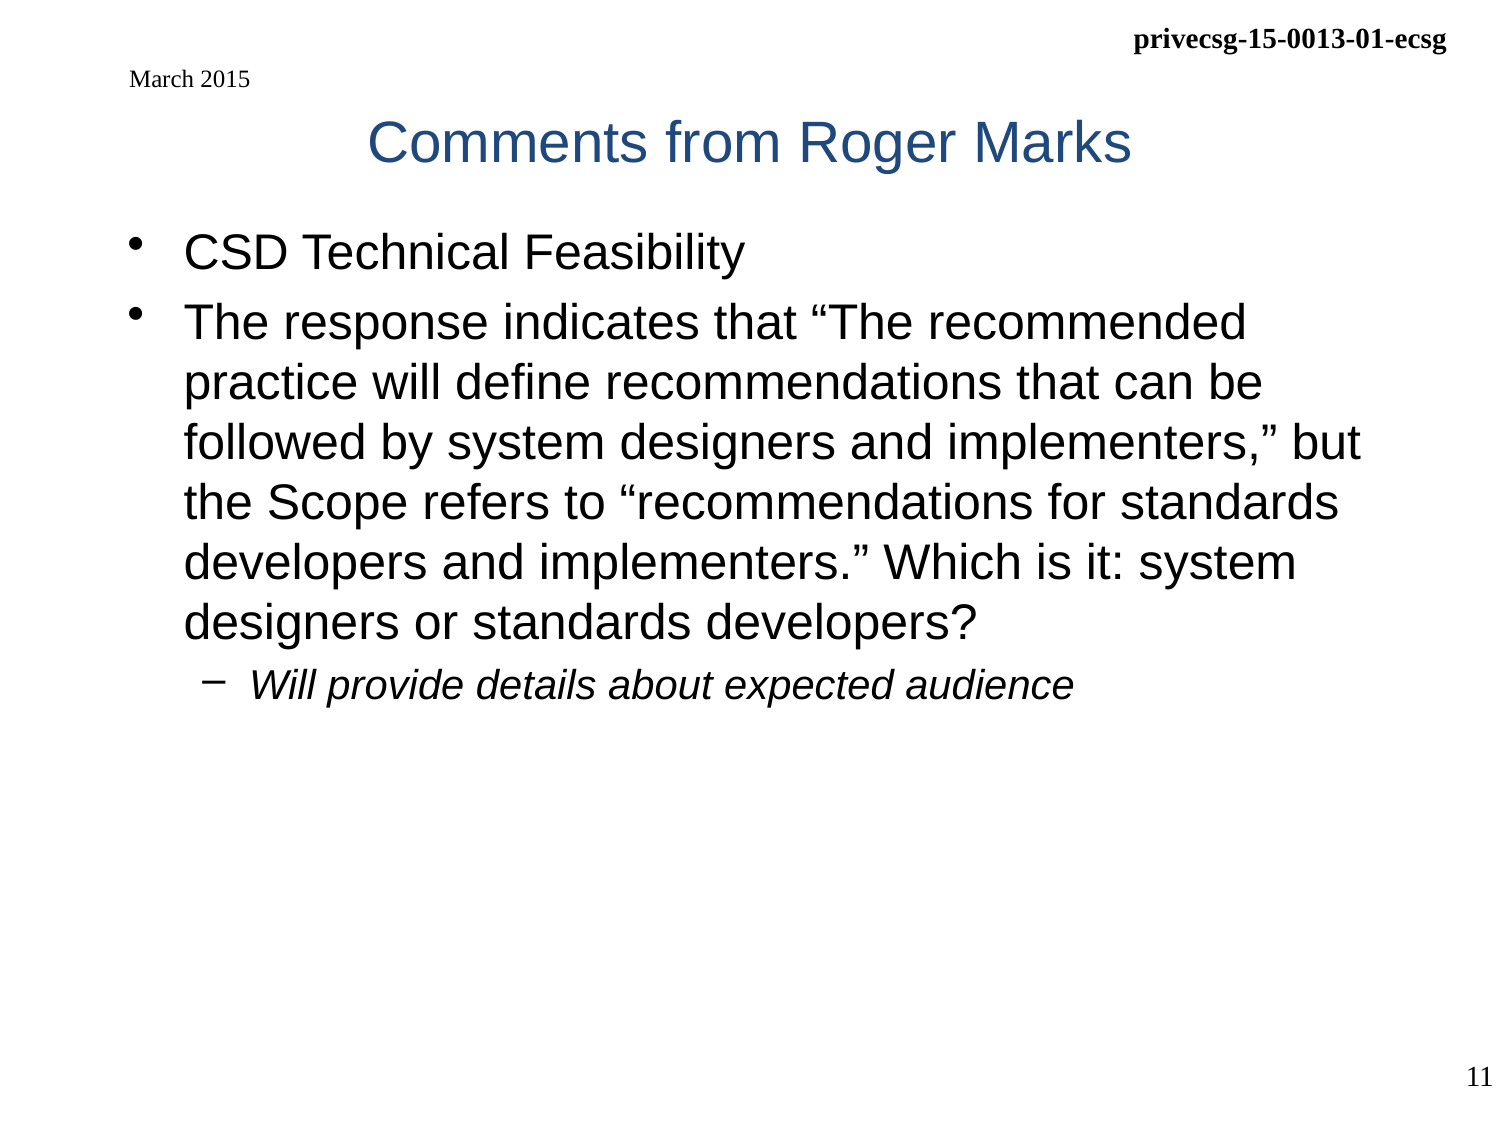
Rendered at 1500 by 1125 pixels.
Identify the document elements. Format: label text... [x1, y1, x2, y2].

list CSD Technical Feasibility The response indicates that “The recommended practice will define recommendations that can be followed by system designers and implementers,” but the Scope refers to “recommendations for standards developers and implementers.” Which is it: system designers or standards developers? Will provide details about expected audience [112, 212, 1424, 1016]
title Comments from Roger Marks [75, 45, 1425, 233]
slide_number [114, 54, 422, 100]
